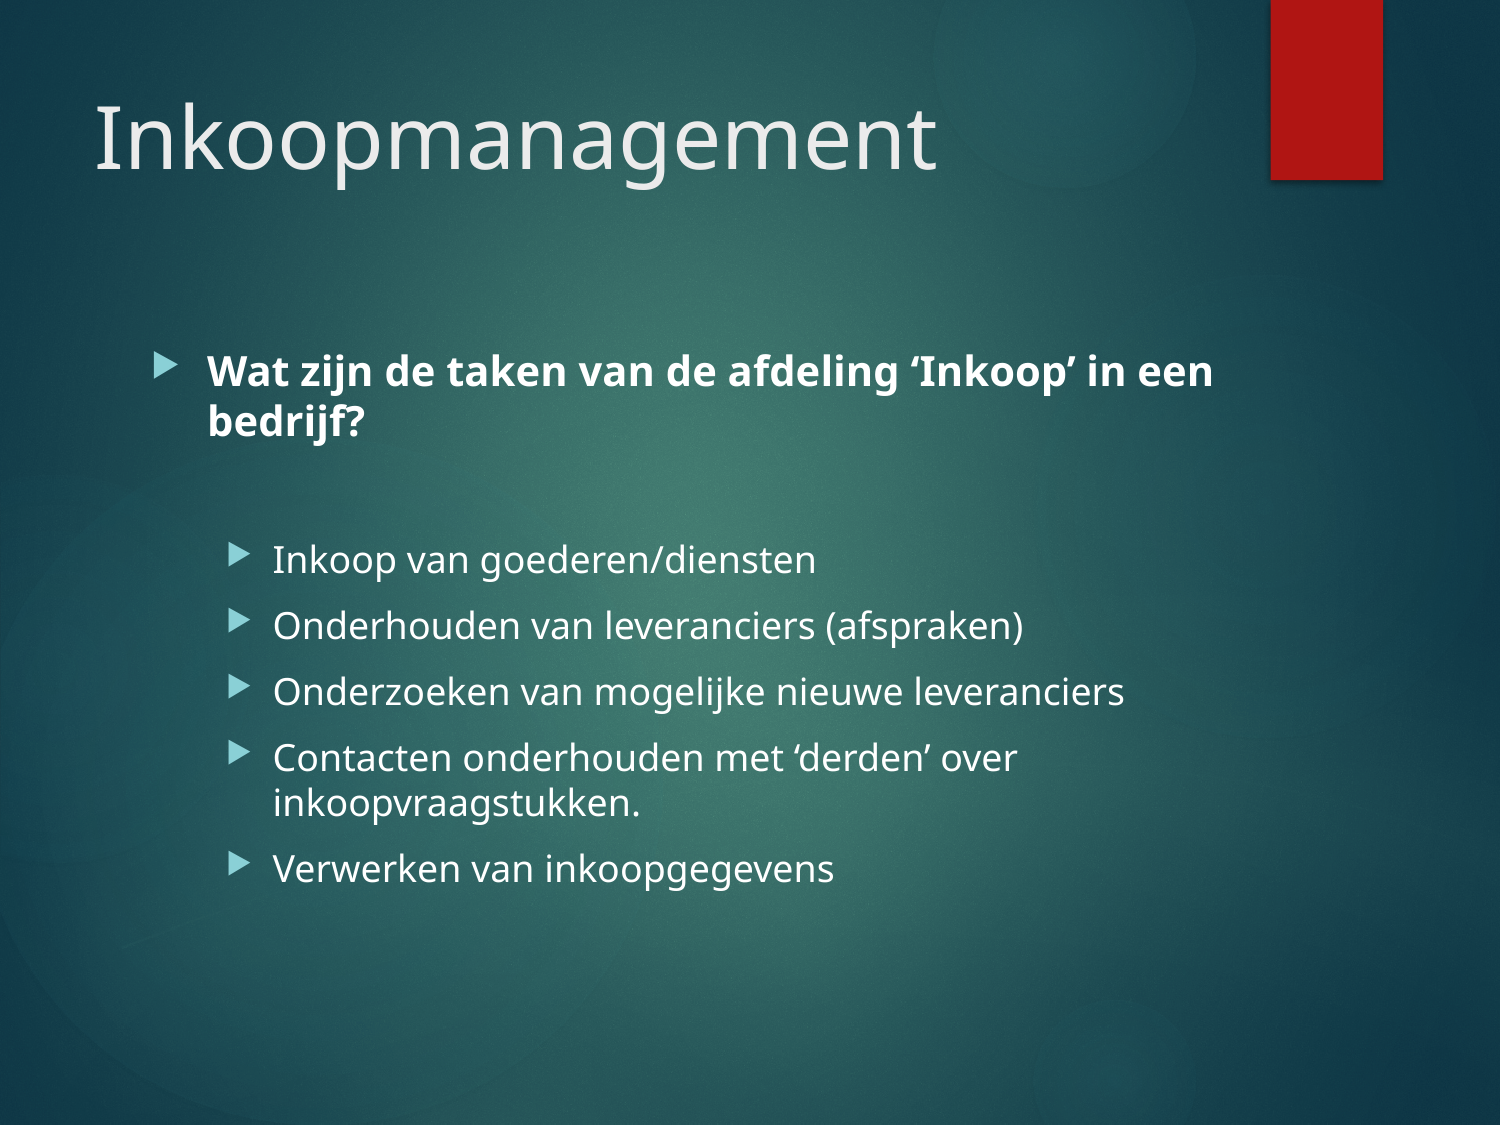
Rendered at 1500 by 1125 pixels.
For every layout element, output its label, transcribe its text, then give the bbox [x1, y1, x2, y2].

title Inkoopmanagement [79, 74, 1237, 304]
list Wat zijn de taken van de afdeling ‘Inkoop’ in een bedrijf? Inkoop van goederen/diensten Onderhouden van leveranciers (afspraken) Onderzoeken van mogelijke nieuwe leveranciers Contacten onderhouden met ‘derden’ over inkoopvraagstukken. Verwerken van inkoopgegevens [135, 336, 1237, 1025]
